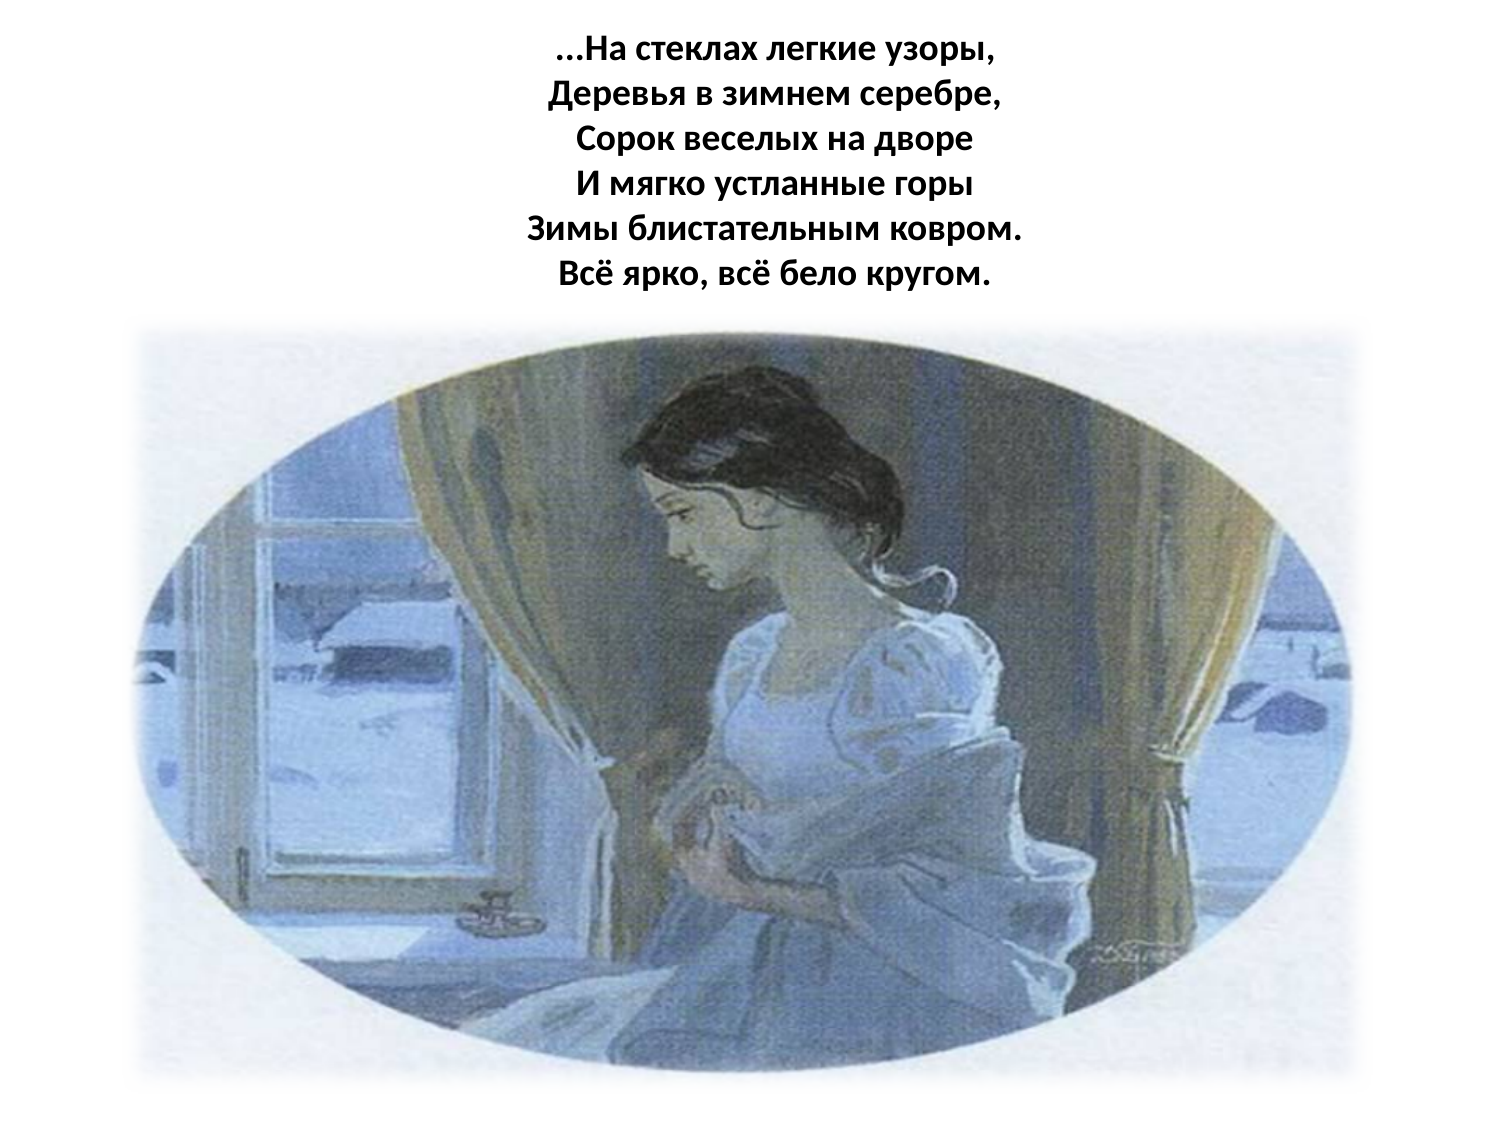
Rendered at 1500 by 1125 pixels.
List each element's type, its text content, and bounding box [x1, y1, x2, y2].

title ...На стеклах легкие узоры, Деревья в зимнем серебре, Сорок веселых на дворе И мягко устланные горы Зимы блистательным ковром. Всё ярко, всё бело кругом. [100, 0, 1451, 362]
picture [122, 314, 1373, 1095]
